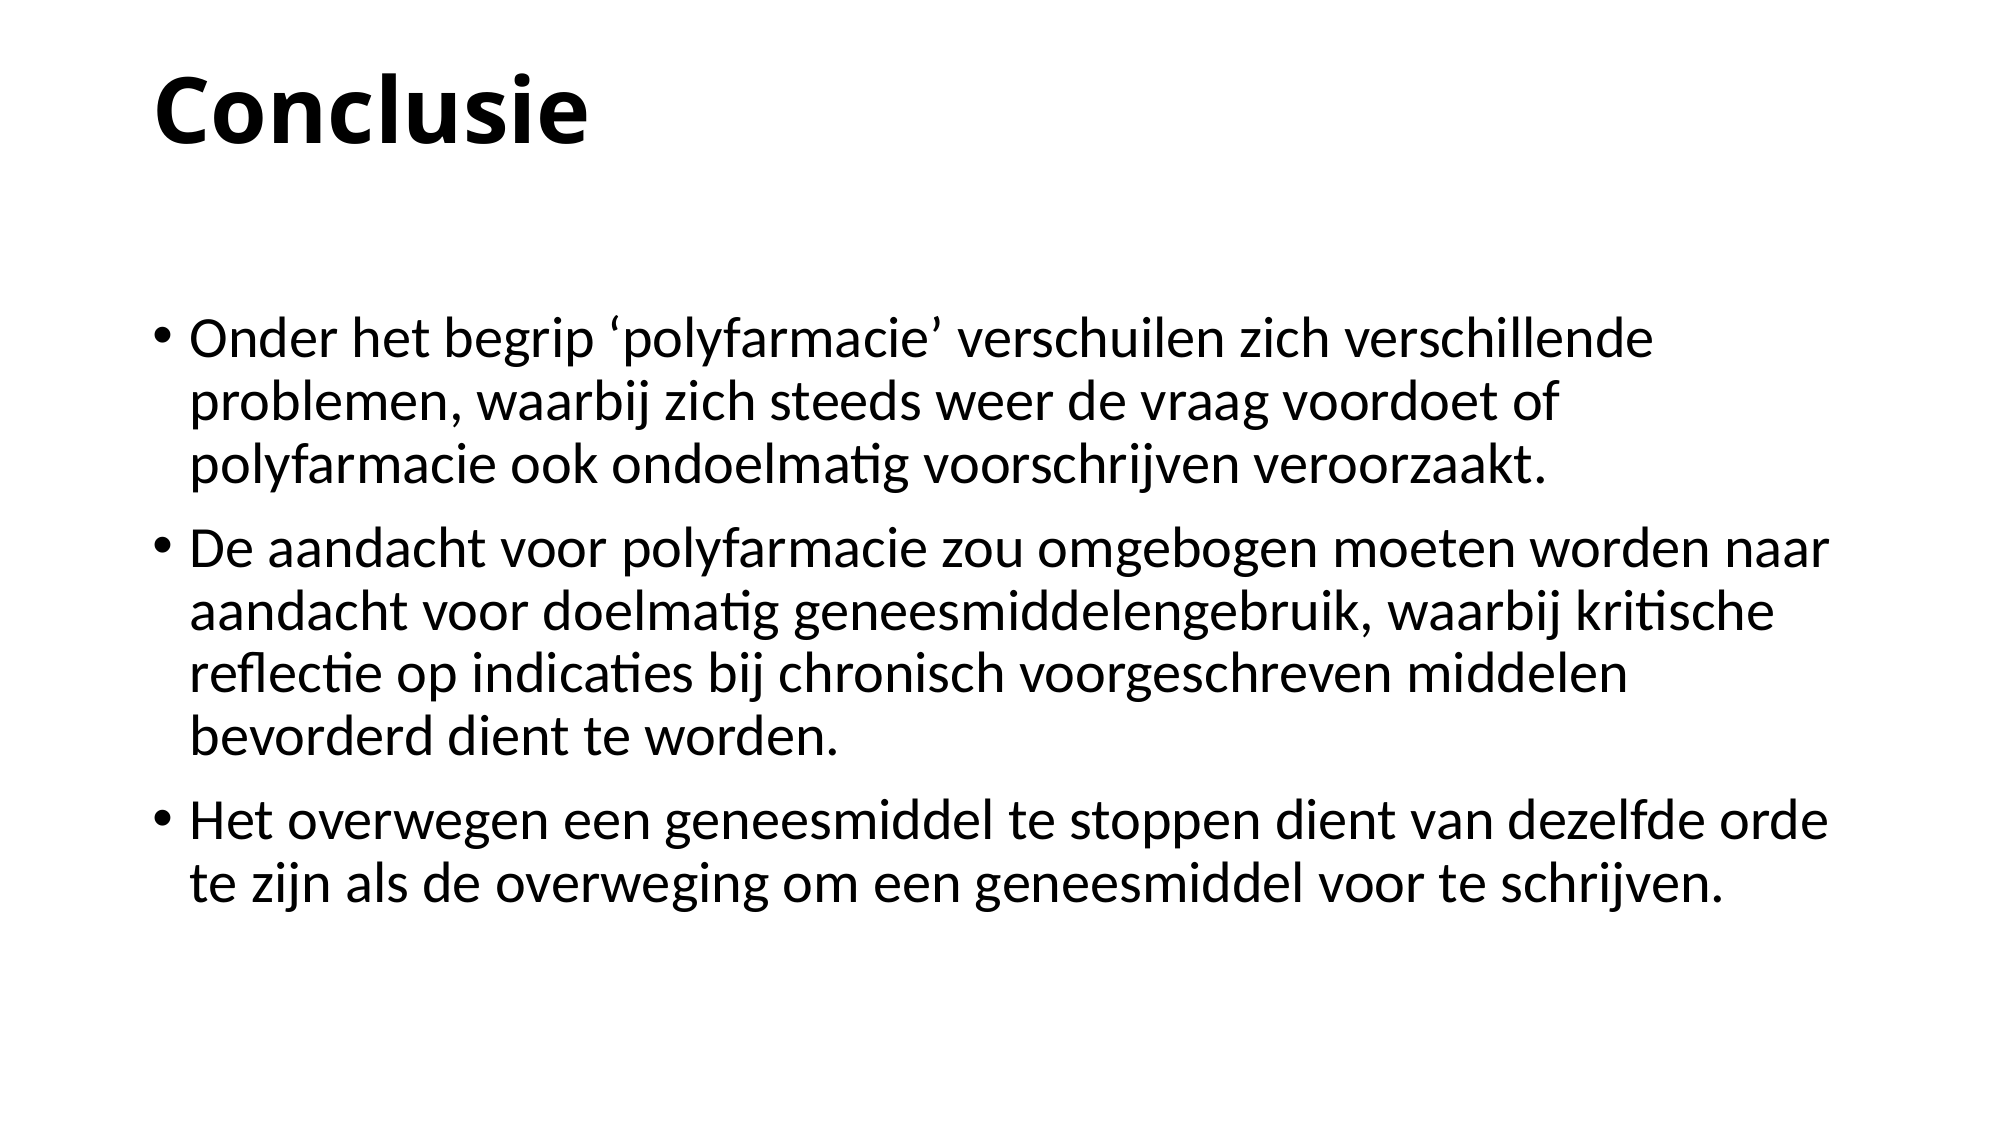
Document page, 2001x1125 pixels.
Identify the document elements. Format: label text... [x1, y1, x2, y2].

list Onder het begrip ‘polyfarmacie’ verschuilen zich verschillende problemen, waarbij zich steeds weer de vraag voordoet of polyfarmacie ook ondoelmatig voorschrijven veroorzaakt. De aandacht voor polyfarmacie zou omgebogen moeten worden naar aandacht voor doelmatig geneesmiddelengebruik, waarbij kritische reflectie op indicaties bij chronisch voorgeschreven middelen bevorderd dient te worden. Het overwegen een geneesmiddel te stoppen dient van dezelfde orde te zijn als de overweging om een geneesmiddel voor te schrijven. [137, 299, 1863, 1014]
title Conclusie [137, 59, 1863, 278]
